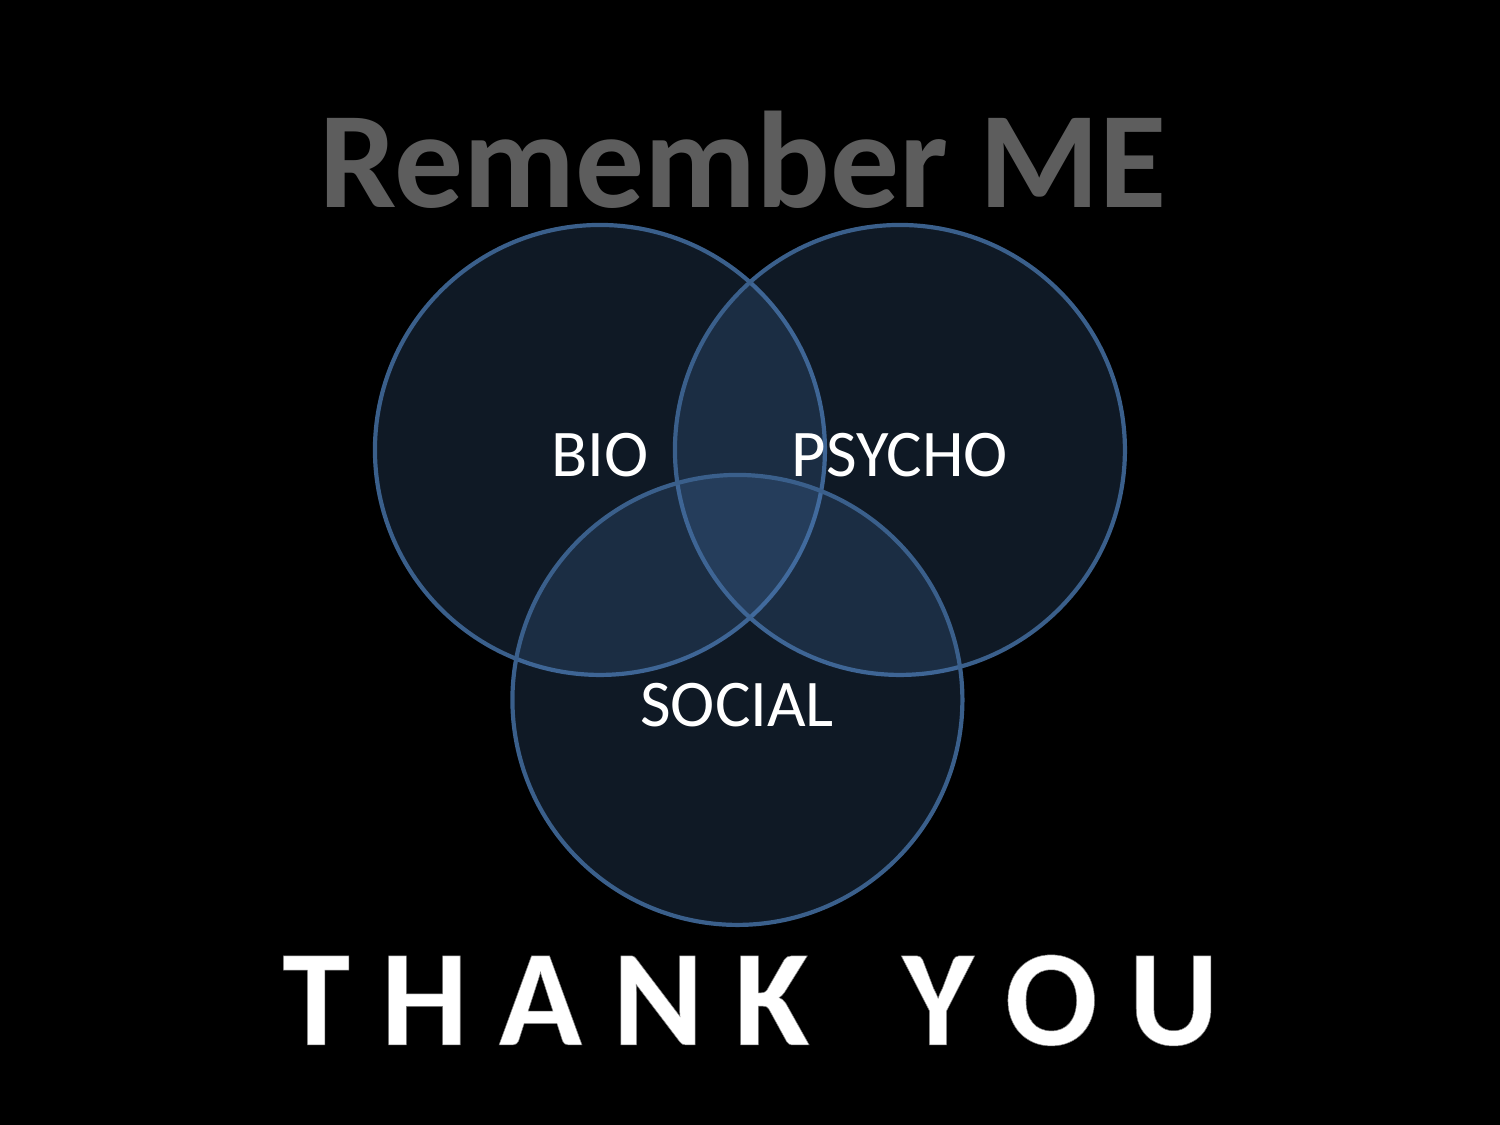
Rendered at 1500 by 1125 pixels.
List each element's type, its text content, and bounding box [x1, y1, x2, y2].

text_box Remember ME [304, 62, 1183, 243]
text_box T H A N K Y O U [267, 900, 1235, 1080]
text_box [374, 224, 1126, 926]
